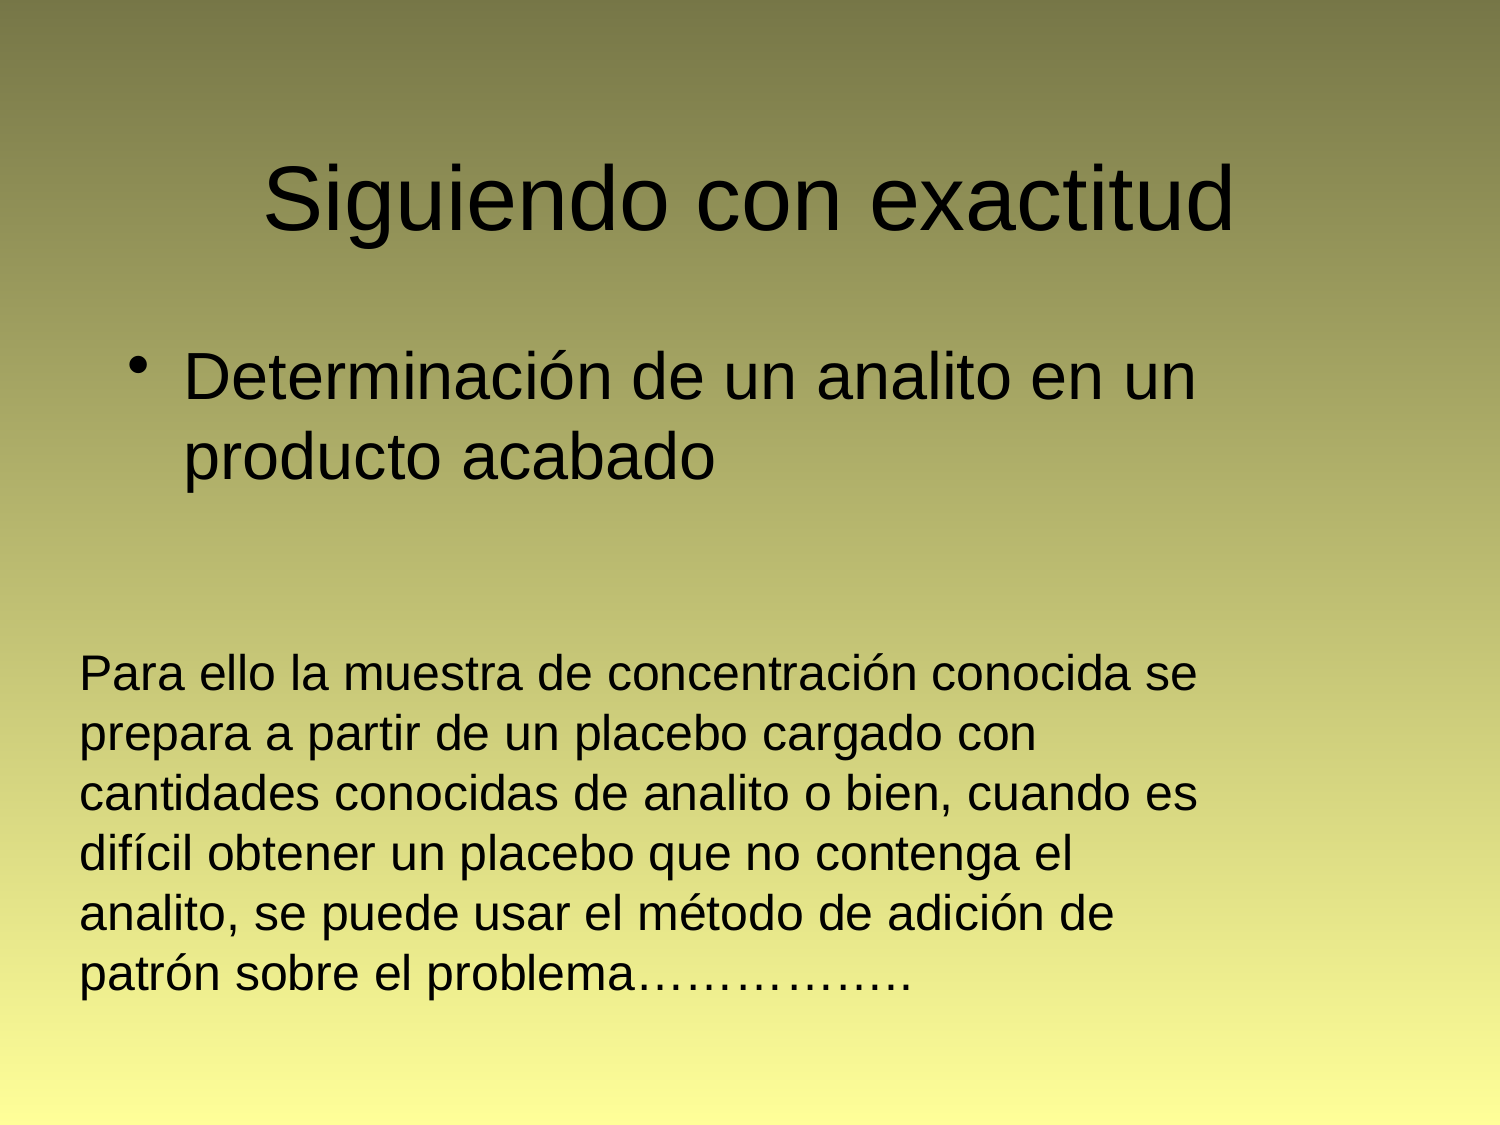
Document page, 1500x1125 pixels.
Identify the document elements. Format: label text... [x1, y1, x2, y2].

text_box Para ello la muestra de concentración conocida se prepara a partir de un placebo cargado con cantidades conocidas de analito o bien, cuando es difícil obtener un placebo que no contenga el analito, se puede usar el método de adición de patrón sobre el problema…………….. [64, 633, 1223, 1008]
title Siguiendo con exactitud [112, 99, 1388, 288]
list Determinación de un analito en un producto acabado [112, 324, 1388, 504]
